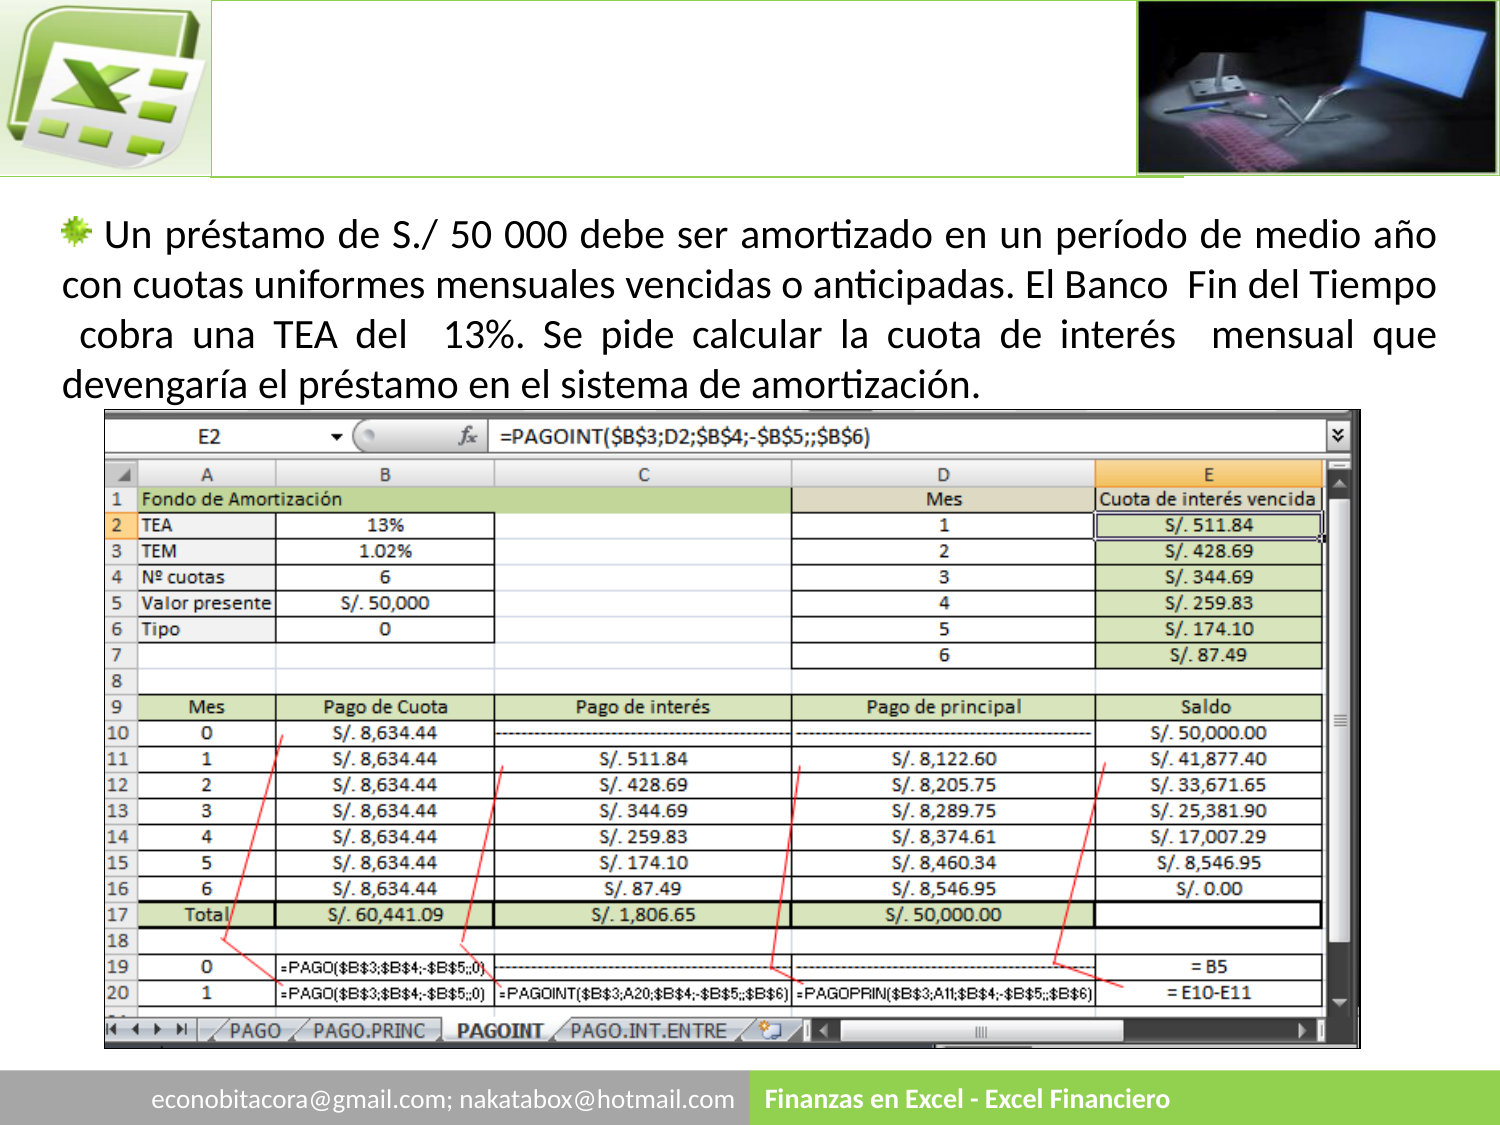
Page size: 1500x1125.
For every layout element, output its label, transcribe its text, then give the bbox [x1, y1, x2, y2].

picture [61, 216, 92, 247]
text_box Finanzas en Excel - Excel Financiero [749, 1070, 1500, 1125]
picture [105, 409, 1360, 1048]
text_box econobitacora@gmail.com; nakatabox@hotmail.com [0, 1070, 749, 1125]
text_box [212, 0, 1134, 178]
picture [0, 0, 212, 177]
picture [1136, 0, 1500, 177]
text_box Un préstamo de S./ 50 000 debe ser amortizado en un período de medio año con cuotas uniformes mensuales vencidas o anticipadas. El Banco Fin del Tiempo cobra una TEA del 13%. Se pide calcular la cuota de interés mensual que devengaría el préstamo en el sistema de amortización. [46, 199, 1454, 411]
